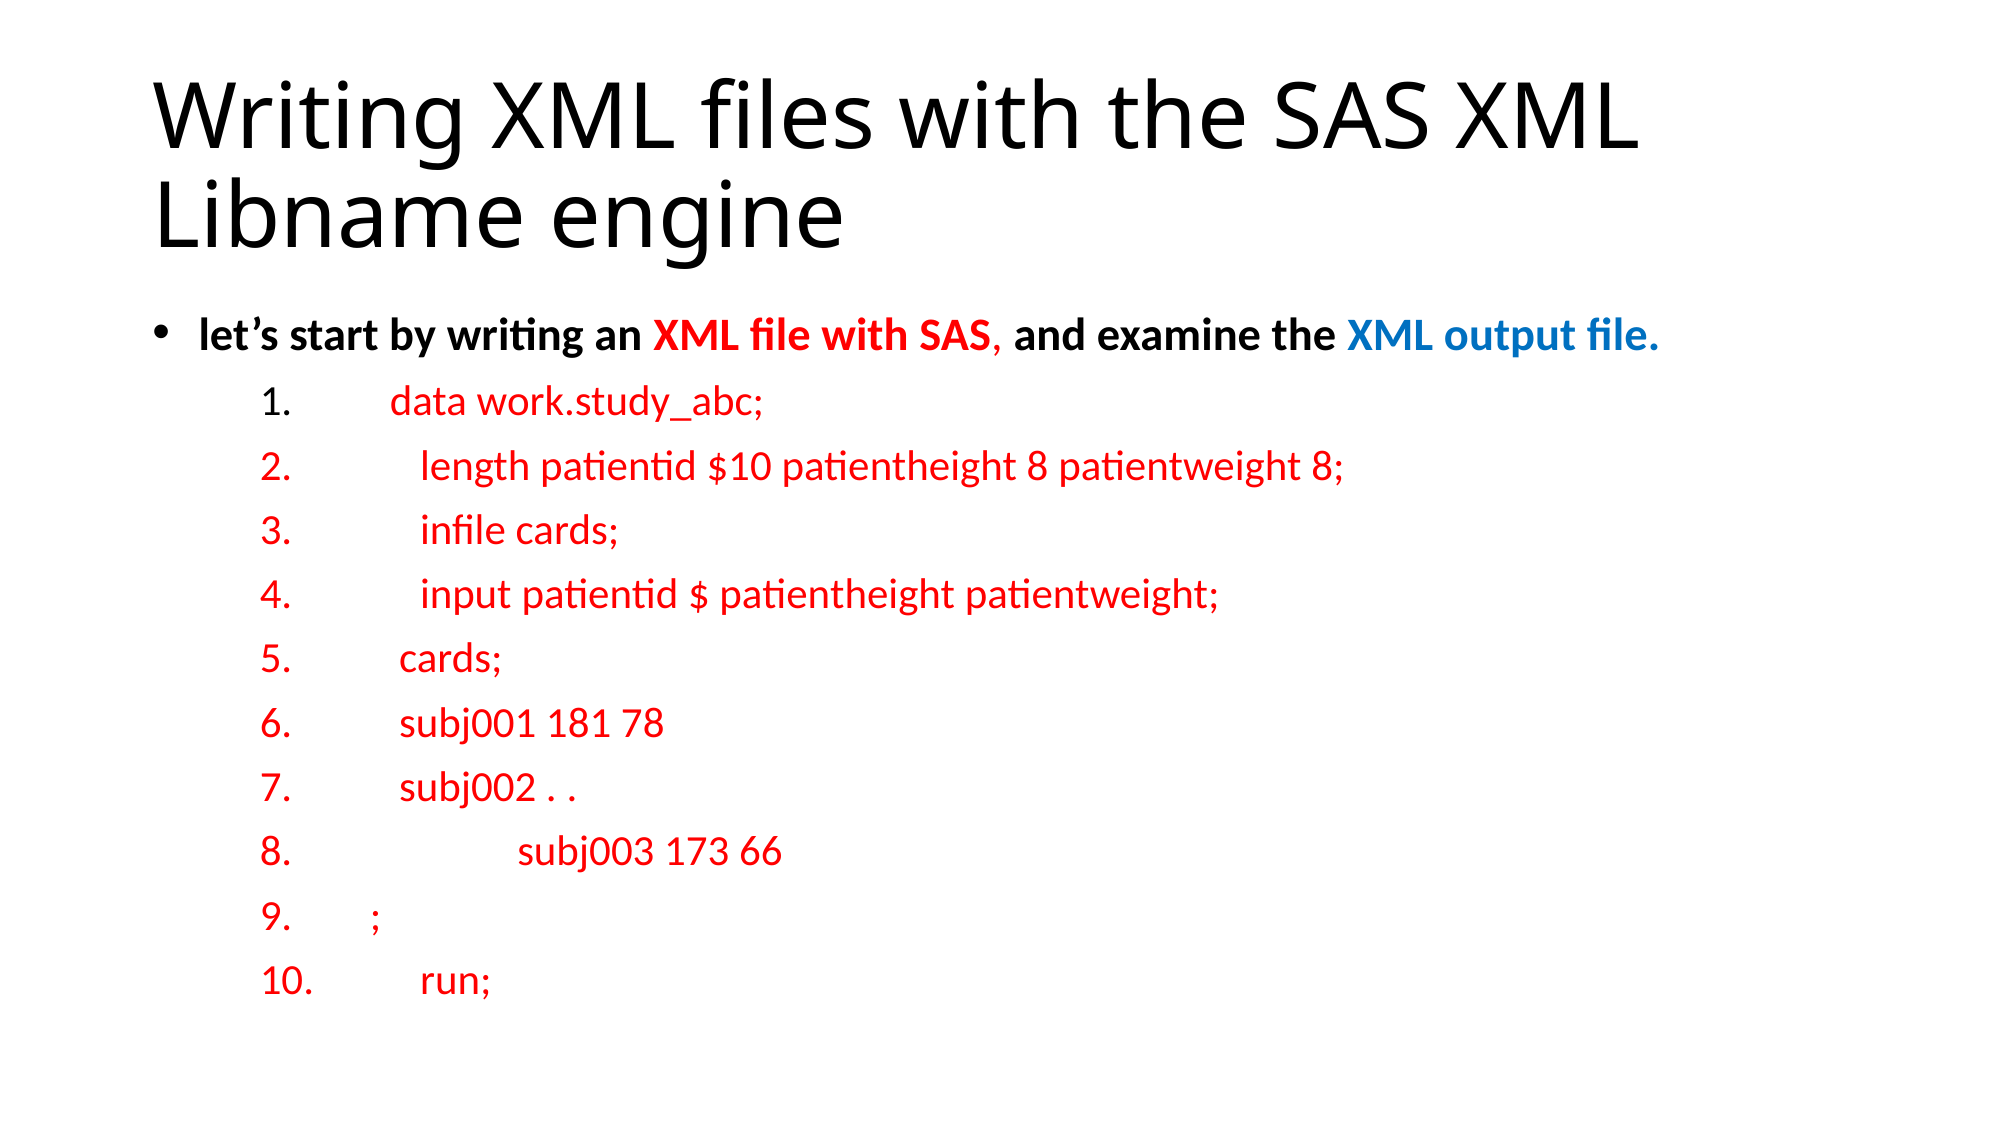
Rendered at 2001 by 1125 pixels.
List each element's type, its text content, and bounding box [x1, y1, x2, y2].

title Writing XML files with the SAS XML Libname engine [137, 59, 1863, 278]
list let’s start by writing an XML file with SAS, and examine the XML output file. 1. data work.study_abc; 2. length patientid $10 patientheight 8 patientweight 8; 3. infile cards; 4. input patientid $ patientheight patientweight; 5. cards; 6. subj001 181 78 7. subj002 . . 8. subj003 173 66 9. ; 10. run; [137, 299, 1863, 1014]
